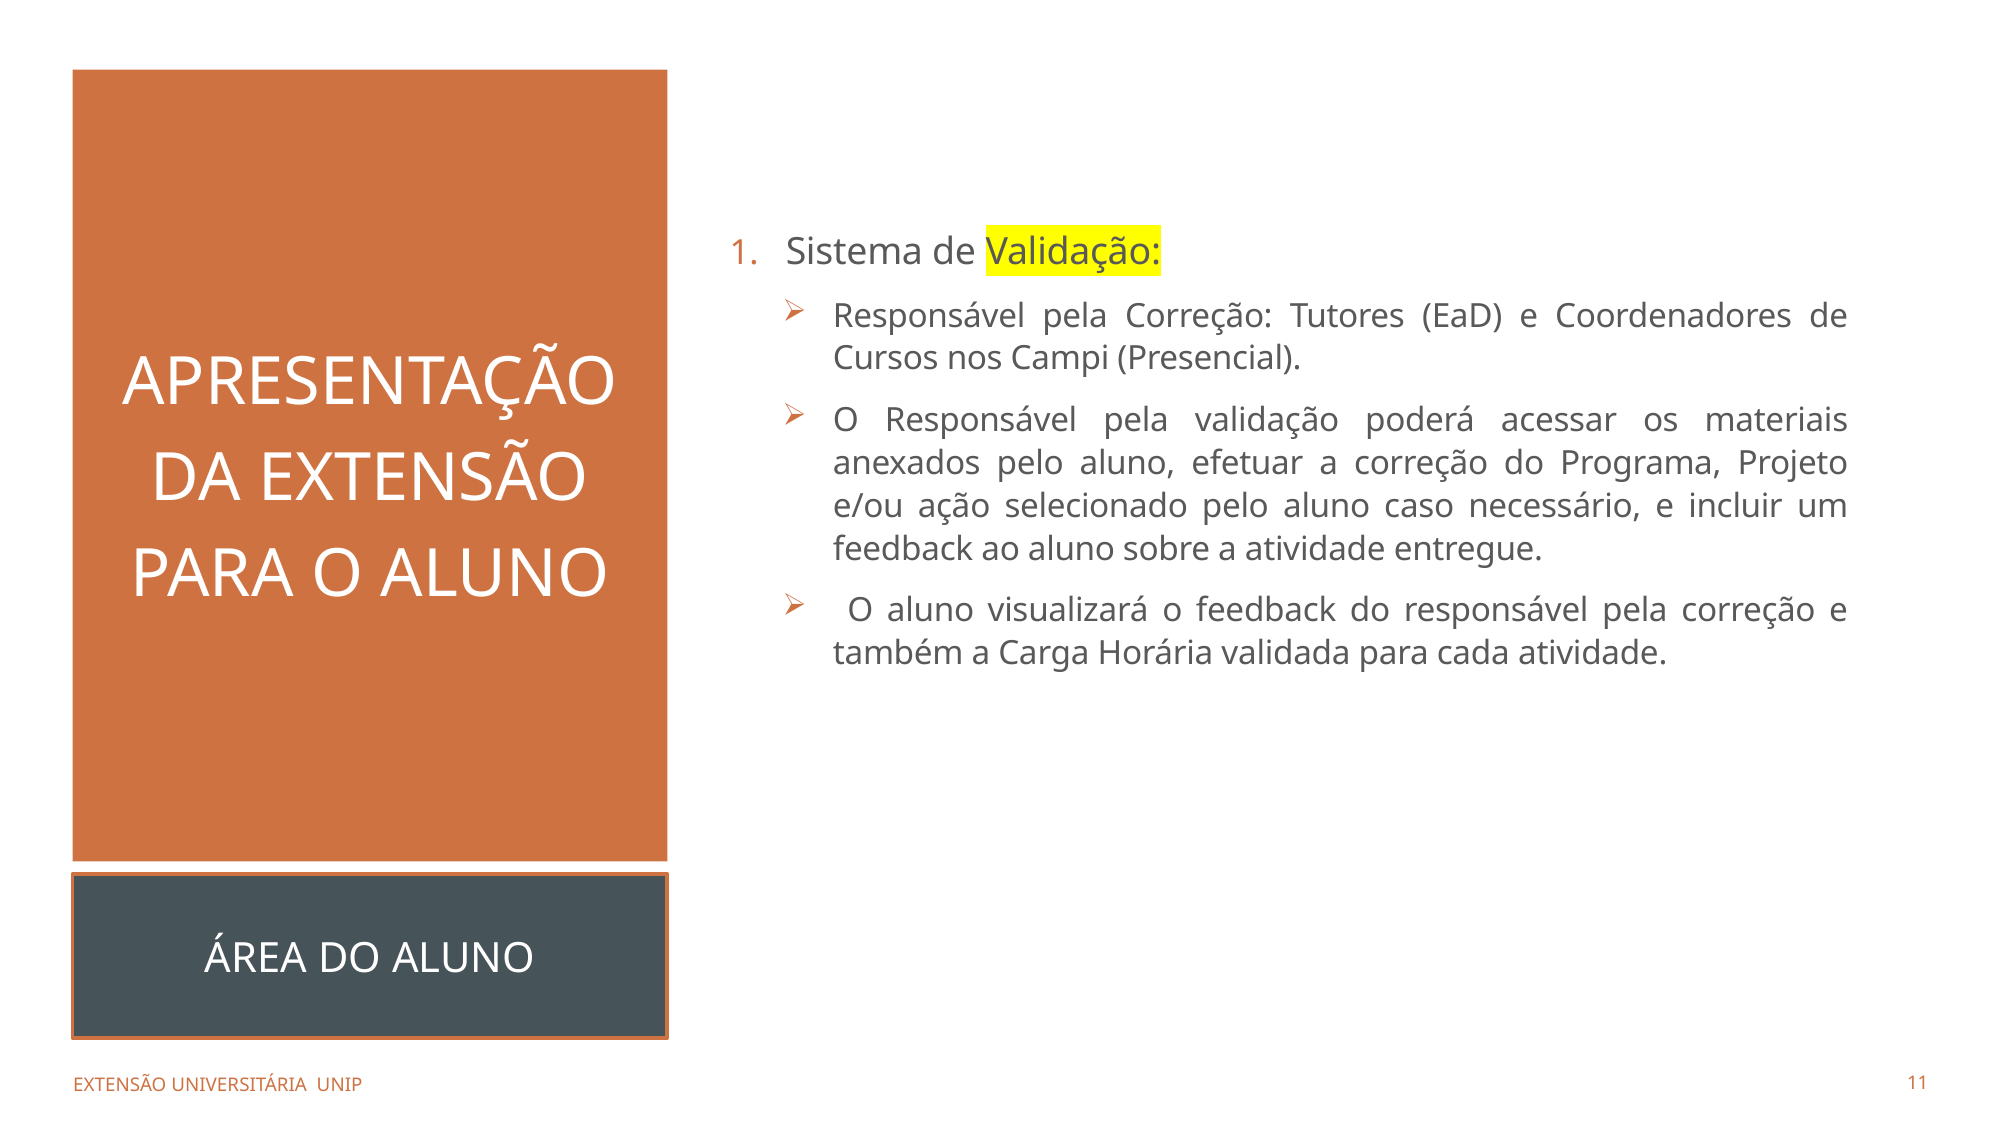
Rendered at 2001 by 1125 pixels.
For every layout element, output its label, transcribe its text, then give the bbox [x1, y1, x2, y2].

footer Extensão UNIVERSITÁRIA unip [58, 1053, 1177, 1114]
title Apresentação da Extensão para o aluno [72, 69, 668, 862]
slide_number 11 [1770, 1053, 1944, 1114]
text_box Sistema de Validação: Responsável pela Correção: Tutores (EaD) e Coordenadores de Cursos nos Campi (Presencial). O Responsável pela validação poderá acessar os materiais anexados pelo aluno, efetuar a correção do Programa, Projeto e/ou ação selecionado pelo aluno caso necessário, e incluir um feedback ao aluno sobre a atividade entregue. O aluno visualizará o feedback do responsável pela correção e também a Carga Horária validada para cada atividade. [714, 156, 1864, 982]
text_box ÁREA DO ALUNO [71, 872, 669, 1040]
